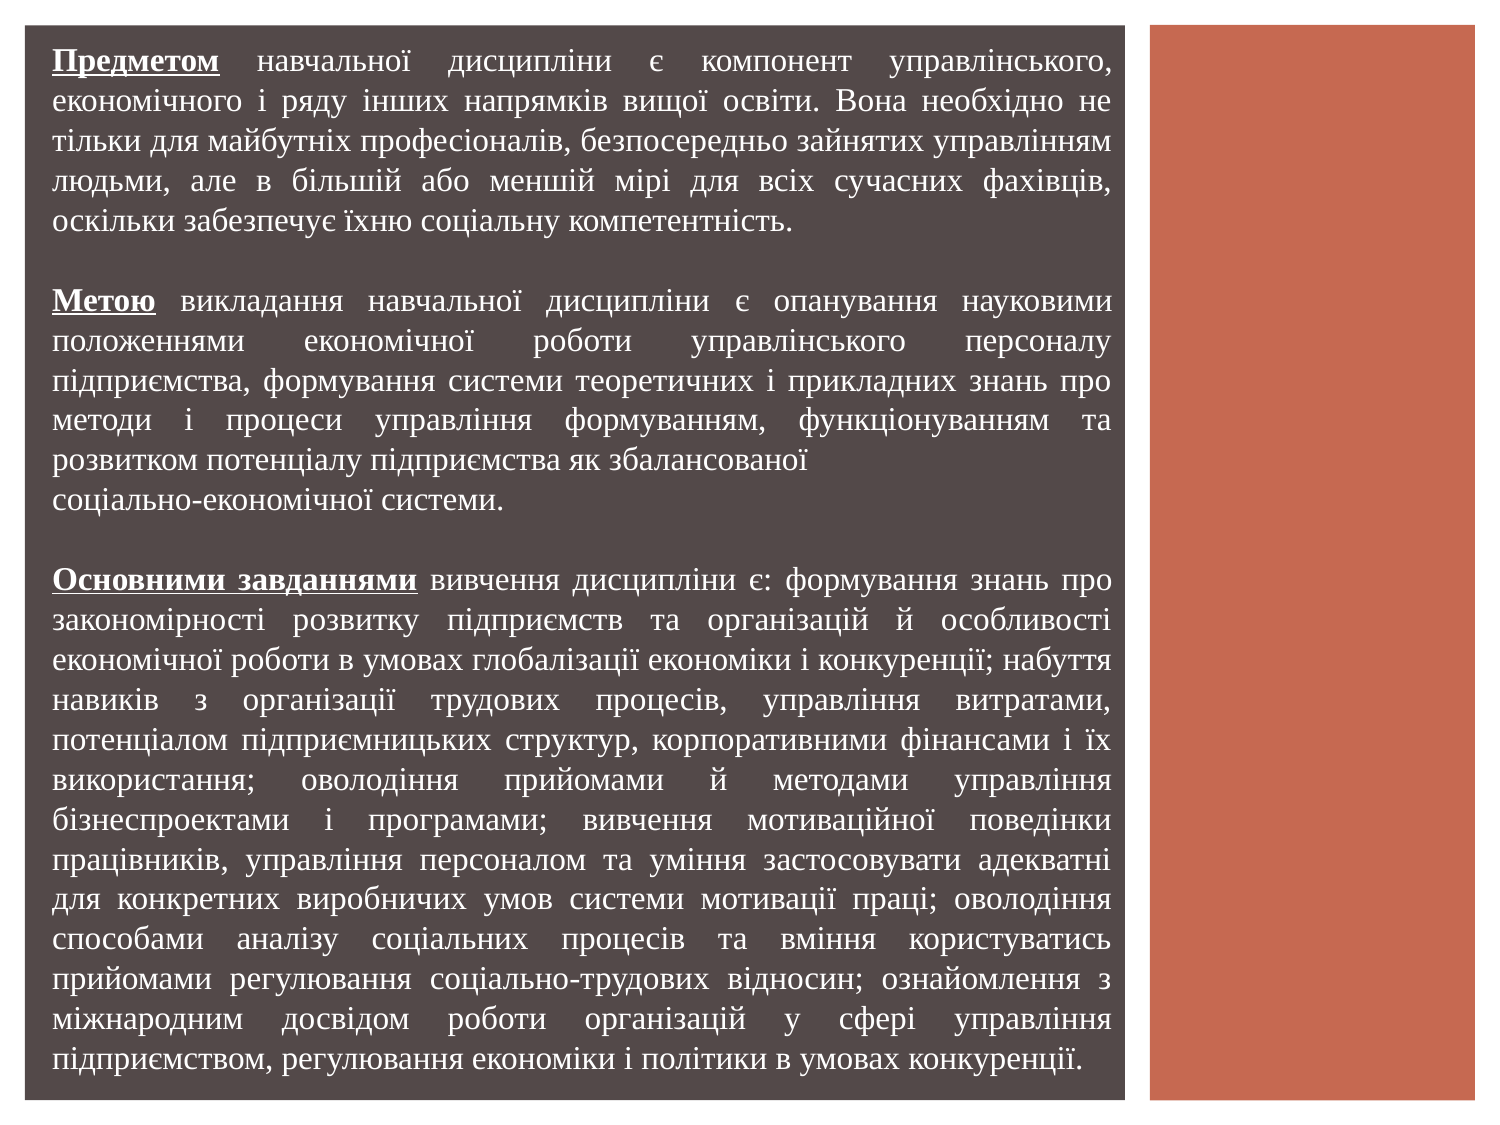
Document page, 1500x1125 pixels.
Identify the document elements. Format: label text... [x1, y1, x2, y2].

text_box Предметом навчальної дисципліни є компонент управлінського, економічного і ряду інших напрямків вищої освіти. Вона необхідно не тільки для майбутніх професіоналів, безпосередньо зайнятих управлінням людьми, але в більшій або меншій мірі для всіх сучасних фахівців, оскільки забезпечує їхню соціальну компетентність. Метою викладання навчальної дисципліни є опанування науковими положеннями економічної роботи управлінського персоналу підприємства, формування системи теоретичних і прикладних знань про методи і процеси управління формуванням, функціонуванням та розвитком потенціалу підприємства як збалансованої соціально-економічної системи. Основними завданнями вивчення дисципліни є: формування знань про закономірності розвитку підприємств та організацій й особливості економічної роботи в умовах глобалізації економіки і конкуренції; набуття навиків з організації трудових процесів, управління витратами, потенціалом підприємницьких структур, корпоративними фінансами і їх використання; оволодіння прийомами й методами управління бізнеспроектами і програмами; вивчення мотиваційної поведінки працівників, управління персоналом та уміння застосовувати адекватні для конкретних виробничих умов системи мотивації праці; оволодіння способами аналізу соціальних процесів та вміння користуватись прийомами регулювання соціально-трудових відносин; ознайомлення з міжнародним досвідом роботи організацій у сфері управління підприємством, регулювання економіки і політики в умовах конкуренції. [37, 30, 1128, 1084]
